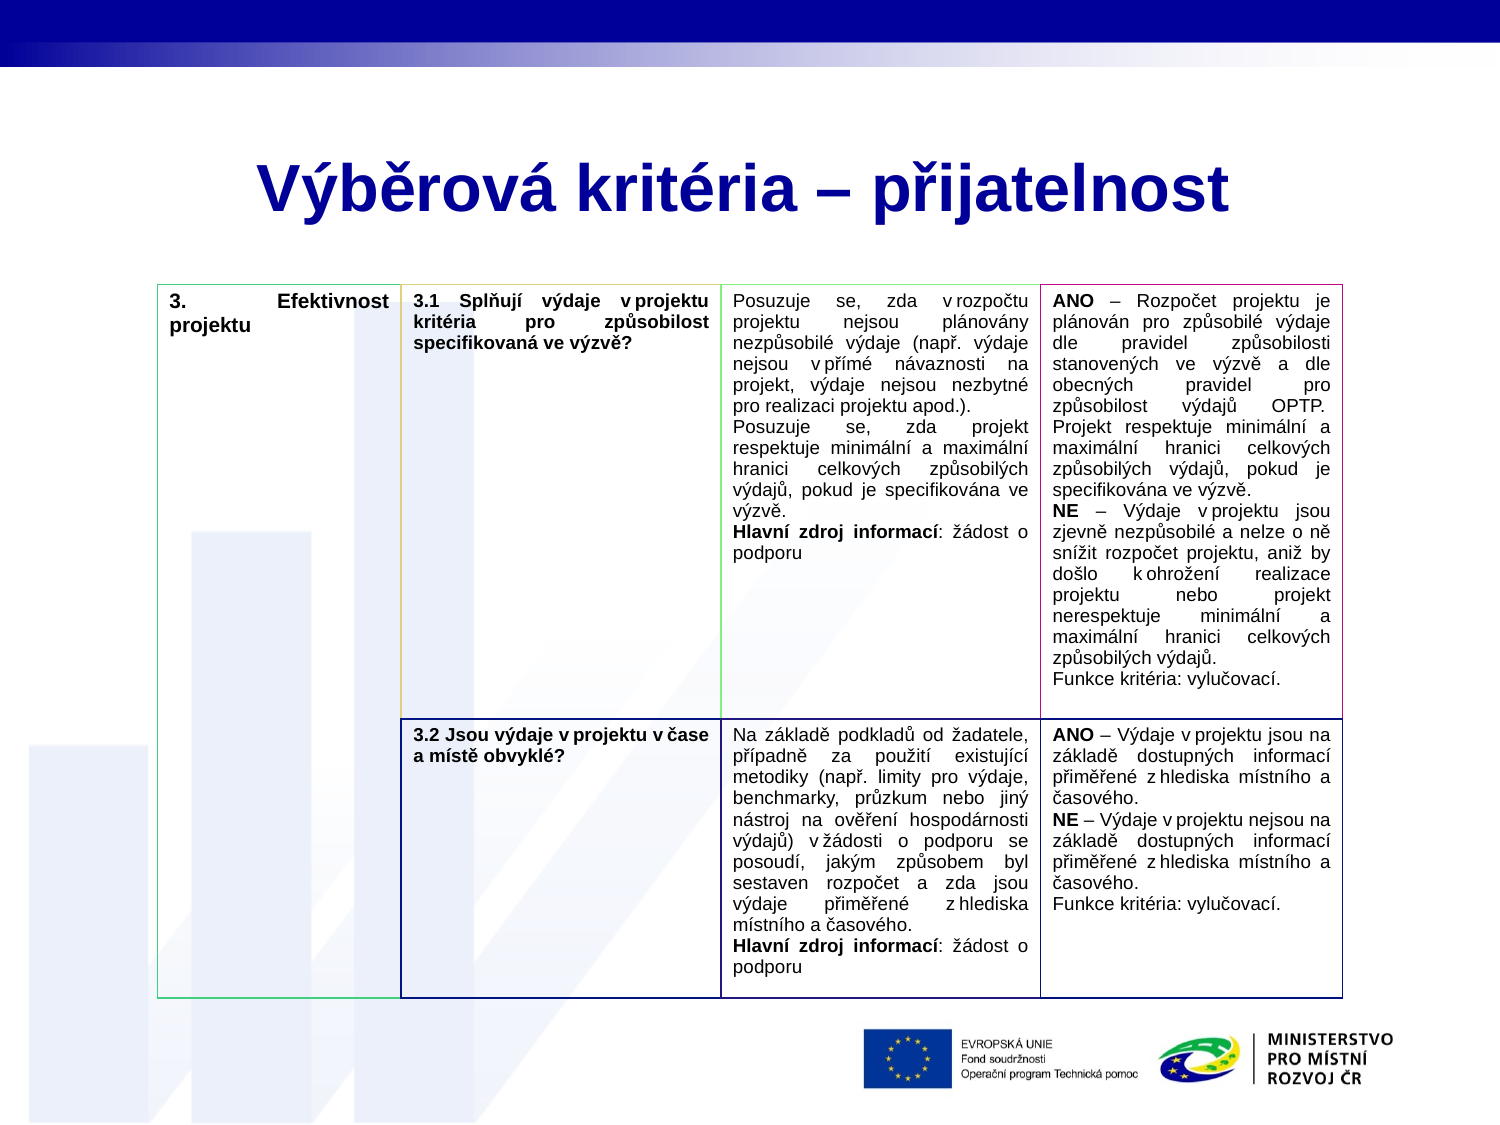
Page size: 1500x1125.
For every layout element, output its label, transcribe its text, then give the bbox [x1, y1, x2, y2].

title Výběrová kritéria – přijatelnost [63, 137, 1424, 220]
table_cell 3.2 Jsou výdaje v projektu v čase a místě obvyklé? [402, 720, 720, 997]
table_header 3.1 Splňují výdaje v projektu kritéria pro způsobilost specifikovaná ve výzvě? [402, 285, 720, 718]
table_cell ANO – Výdaje v projektu jsou na základě dostupných informací přiměřené z hlediska místního a časového. NE – Výdaje v projektu nejsou na základě dostupných informací přiměřené z hlediska místního a časového. Funkce kritéria: vylučovací. [1041, 720, 1342, 997]
table_header Posuzuje se, zda v rozpočtu projektu nejsou plánovány nezpůsobilé výdaje (např. výdaje nejsou v přímé návaznosti na projekt, výdaje nejsou nezbytné pro realizaci projektu apod.). Posuzuje se, zda projekt respektuje minimální a maximální hranici celkových způsobilých výdajů, pokud je specifikována ve výzvě. Hlavní zdroj informací: žádost o podporu [722, 285, 1040, 718]
table_header 3. Efektivnost projektu [158, 285, 400, 997]
table_cell Na základě podkladů od žadatele, případně za použití existující metodiky (např. limity pro výdaje, benchmarky, průzkum nebo jiný nástroj na ověření hospodárnosti výdajů) v žádosti o podporu se posoudí, jakým způsobem byl sestaven rozpočet a zda jsou výdaje přiměřené z hlediska místního a časového. Hlavní zdroj informací: žádost o podporu [722, 720, 1040, 997]
picture [29, 302, 1412, 1125]
table_header ANO – Rozpočet projektu je plánován pro způsobilé výdaje dle pravidel způsobilosti stanovených ve výzvě a dle obecných pravidel pro způsobilost výdajů OPTP. Projekt respektuje minimální a maximální hranici celkových způsobilých výdajů, pokud je specifikována ve výzvě. NE – Výdaje v projektu jsou zjevně nezpůsobilé a nelze o ně snížit rozpočet projektu, aniž by došlo k ohrožení realizace projektu nebo projekt nerespektuje minimální a maximální hranici celkových způsobilých výdajů. Funkce kritéria: vylučovací. [1041, 285, 1342, 718]
